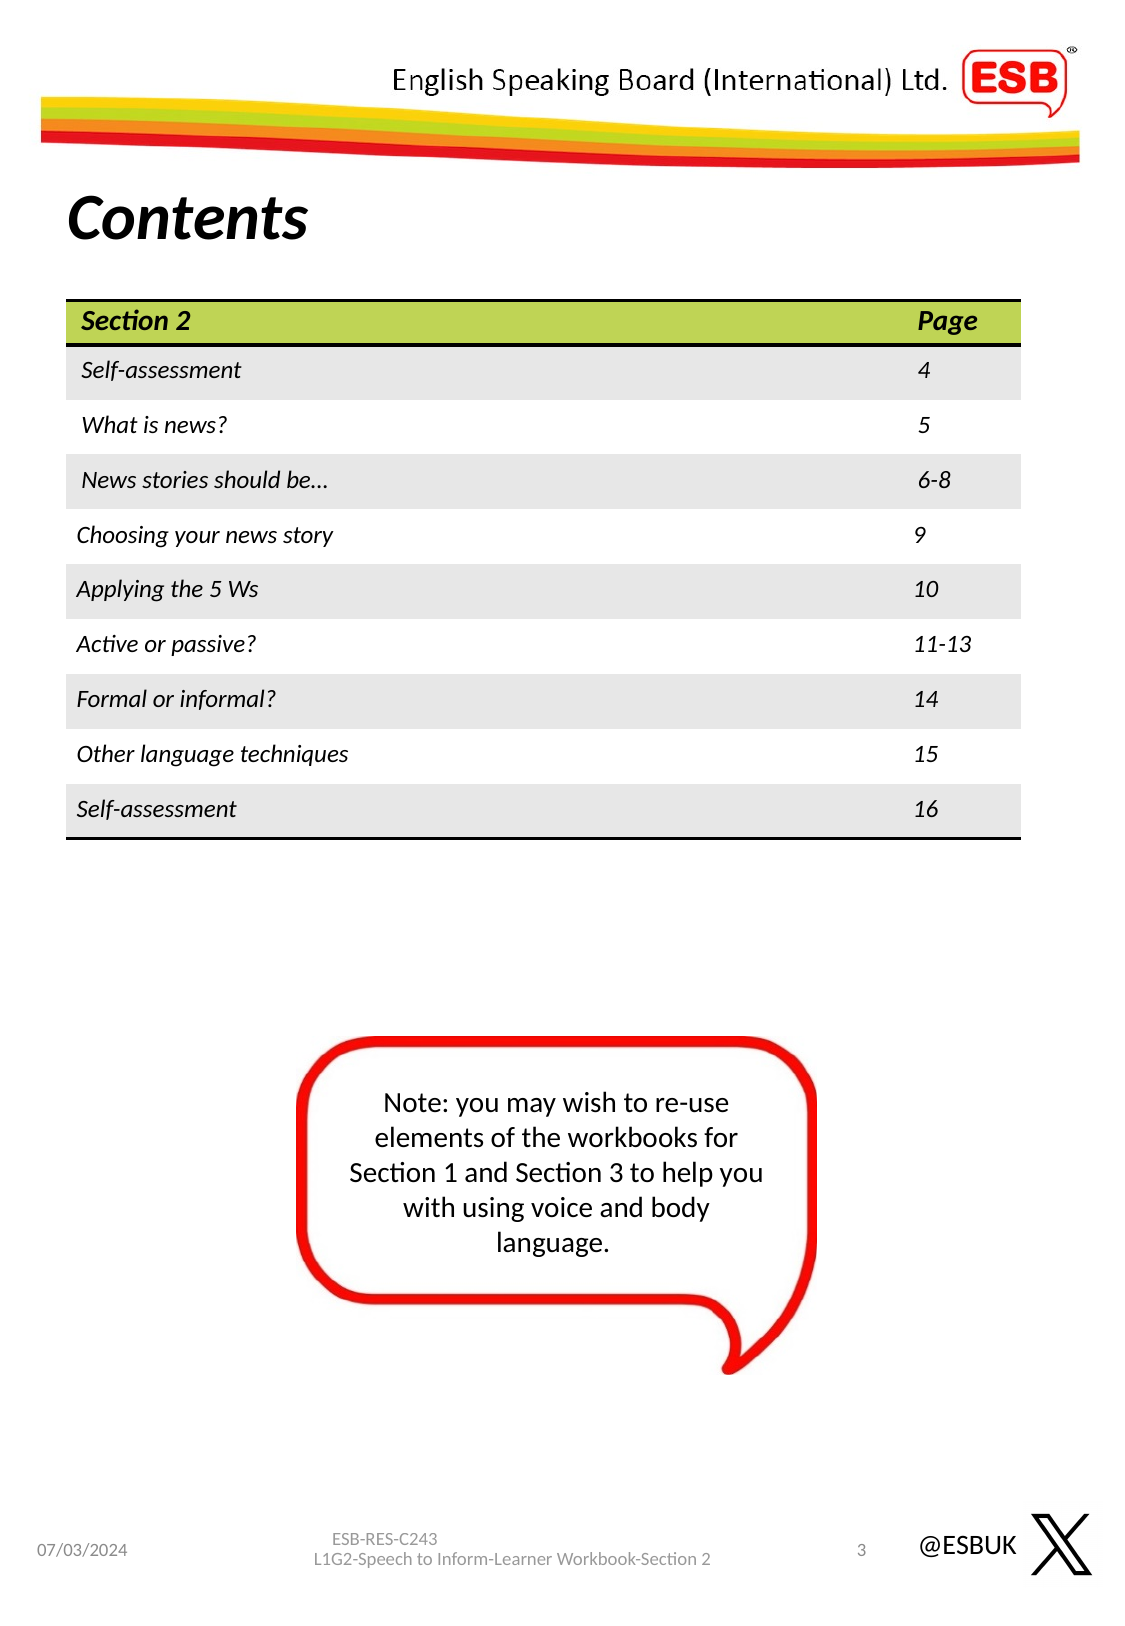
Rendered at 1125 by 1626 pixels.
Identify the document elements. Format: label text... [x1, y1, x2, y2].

footer ESB-RES-C243 L1G2-Speech to Inform-Learner Workbook-Section 2 [296, 1506, 697, 1593]
table_cell 9 [903, 509, 1021, 564]
table_cell 4 [903, 347, 1021, 400]
table_cell 6-8 [903, 454, 1021, 509]
table_cell 11-13 [903, 619, 1021, 674]
table_cell Formal or informal? [66, 674, 903, 729]
picture [0, 1, 1125, 234]
table_cell Other language techniques [66, 729, 903, 784]
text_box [296, 1036, 817, 1375]
slide_number 3 [697, 1506, 882, 1593]
table_cell 10 [903, 564, 1021, 619]
table_cell Applying the 5 Ws [66, 564, 903, 619]
picture [1022, 1501, 1103, 1589]
table_cell 15 [903, 729, 1021, 784]
title Contents [52, 174, 1024, 262]
table_cell 14 [903, 674, 1021, 729]
table_header Section 2 [66, 302, 903, 343]
table_header Page [903, 302, 1021, 343]
table_cell 5 [903, 400, 1021, 454]
table_cell Self-assessment [66, 784, 903, 837]
table_cell News stories should be… [66, 454, 903, 509]
table_cell Choosing your news story [66, 509, 903, 564]
table_cell Self-assessment [66, 347, 903, 400]
table_cell What is news? [66, 400, 903, 454]
table_cell 16 [903, 784, 1021, 837]
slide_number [22, 1506, 276, 1593]
table_cell Active or passive? [66, 619, 903, 674]
